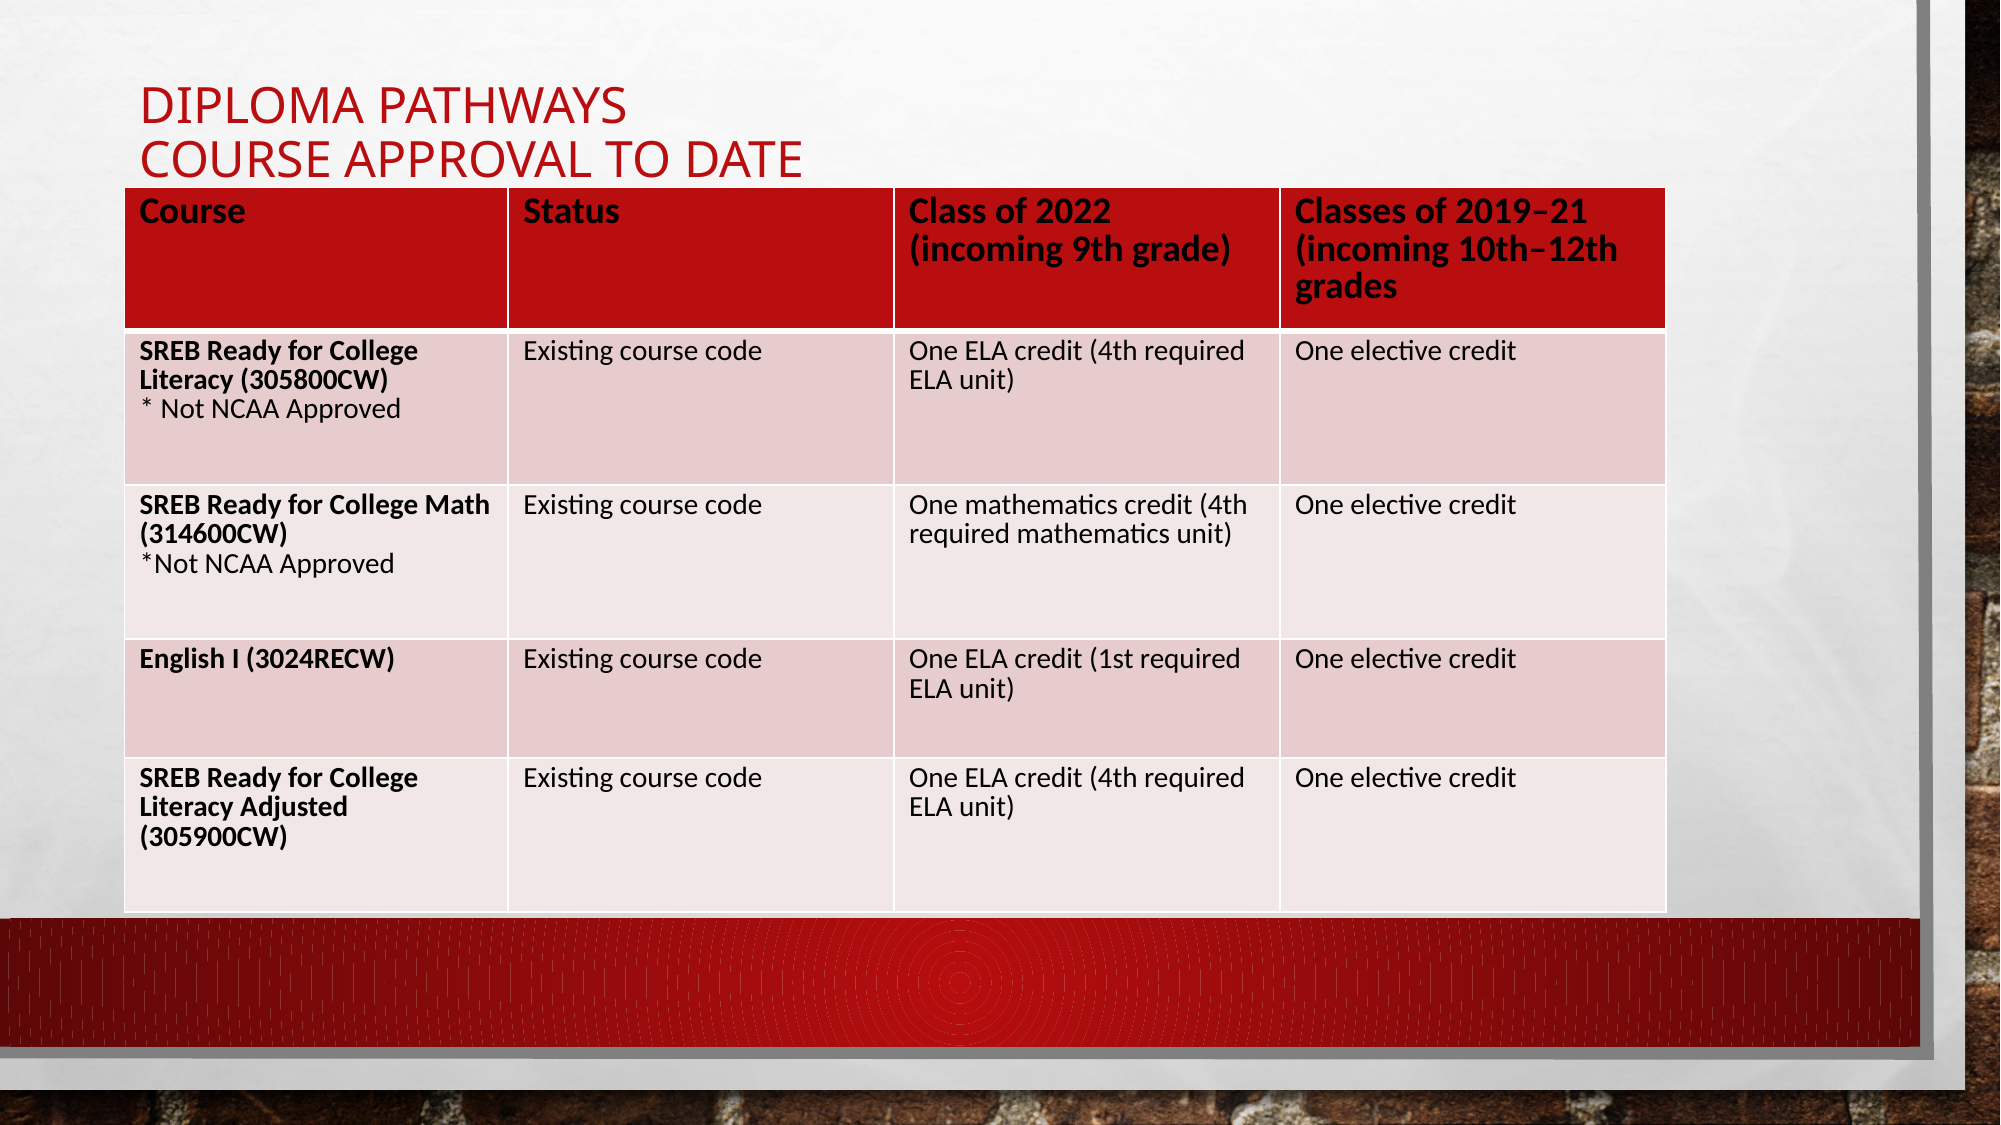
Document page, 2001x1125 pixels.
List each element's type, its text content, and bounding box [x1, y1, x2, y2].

table_cell Existing course code [509, 640, 893, 757]
table_cell Existing course code [509, 486, 893, 638]
table_cell One elective credit [1281, 759, 1665, 911]
table_cell SREB Ready for College Literacy (305800CW) * Not NCAA Approved [125, 334, 507, 484]
table_cell One ELA credit (1st required ELA unit) [895, 640, 1279, 757]
table_cell Existing course code [509, 334, 893, 484]
table_cell Existing course code [509, 759, 893, 911]
table_header Status [509, 188, 893, 328]
table_cell One ELA credit (4th required ELA unit) [895, 759, 1279, 911]
table_cell One ELA credit (4th required ELA unit) [895, 334, 1279, 484]
table_cell English I (3024RECW) [125, 640, 507, 757]
table_cell SREB Ready for College Math (314600CW) *Not NCAA Approved [125, 486, 507, 638]
table_header Classes of 2019–21 (incoming 10th–12th grades [1281, 188, 1665, 328]
table_header Course [125, 188, 507, 328]
title Diploma Pathways Course approval to date [124, 39, 1830, 229]
table_cell SREB Ready for College Literacy Adjusted (305900CW) [125, 759, 507, 911]
table_cell One elective credit [1281, 334, 1665, 484]
picture [0, 0, 2000, 1125]
table_header Class of 2022 (incoming 9th grade) [895, 188, 1279, 328]
table_cell One elective credit [1281, 486, 1665, 638]
table_cell One elective credit [1281, 640, 1665, 757]
table_cell One mathematics credit (4th required mathematics unit) [895, 486, 1279, 638]
